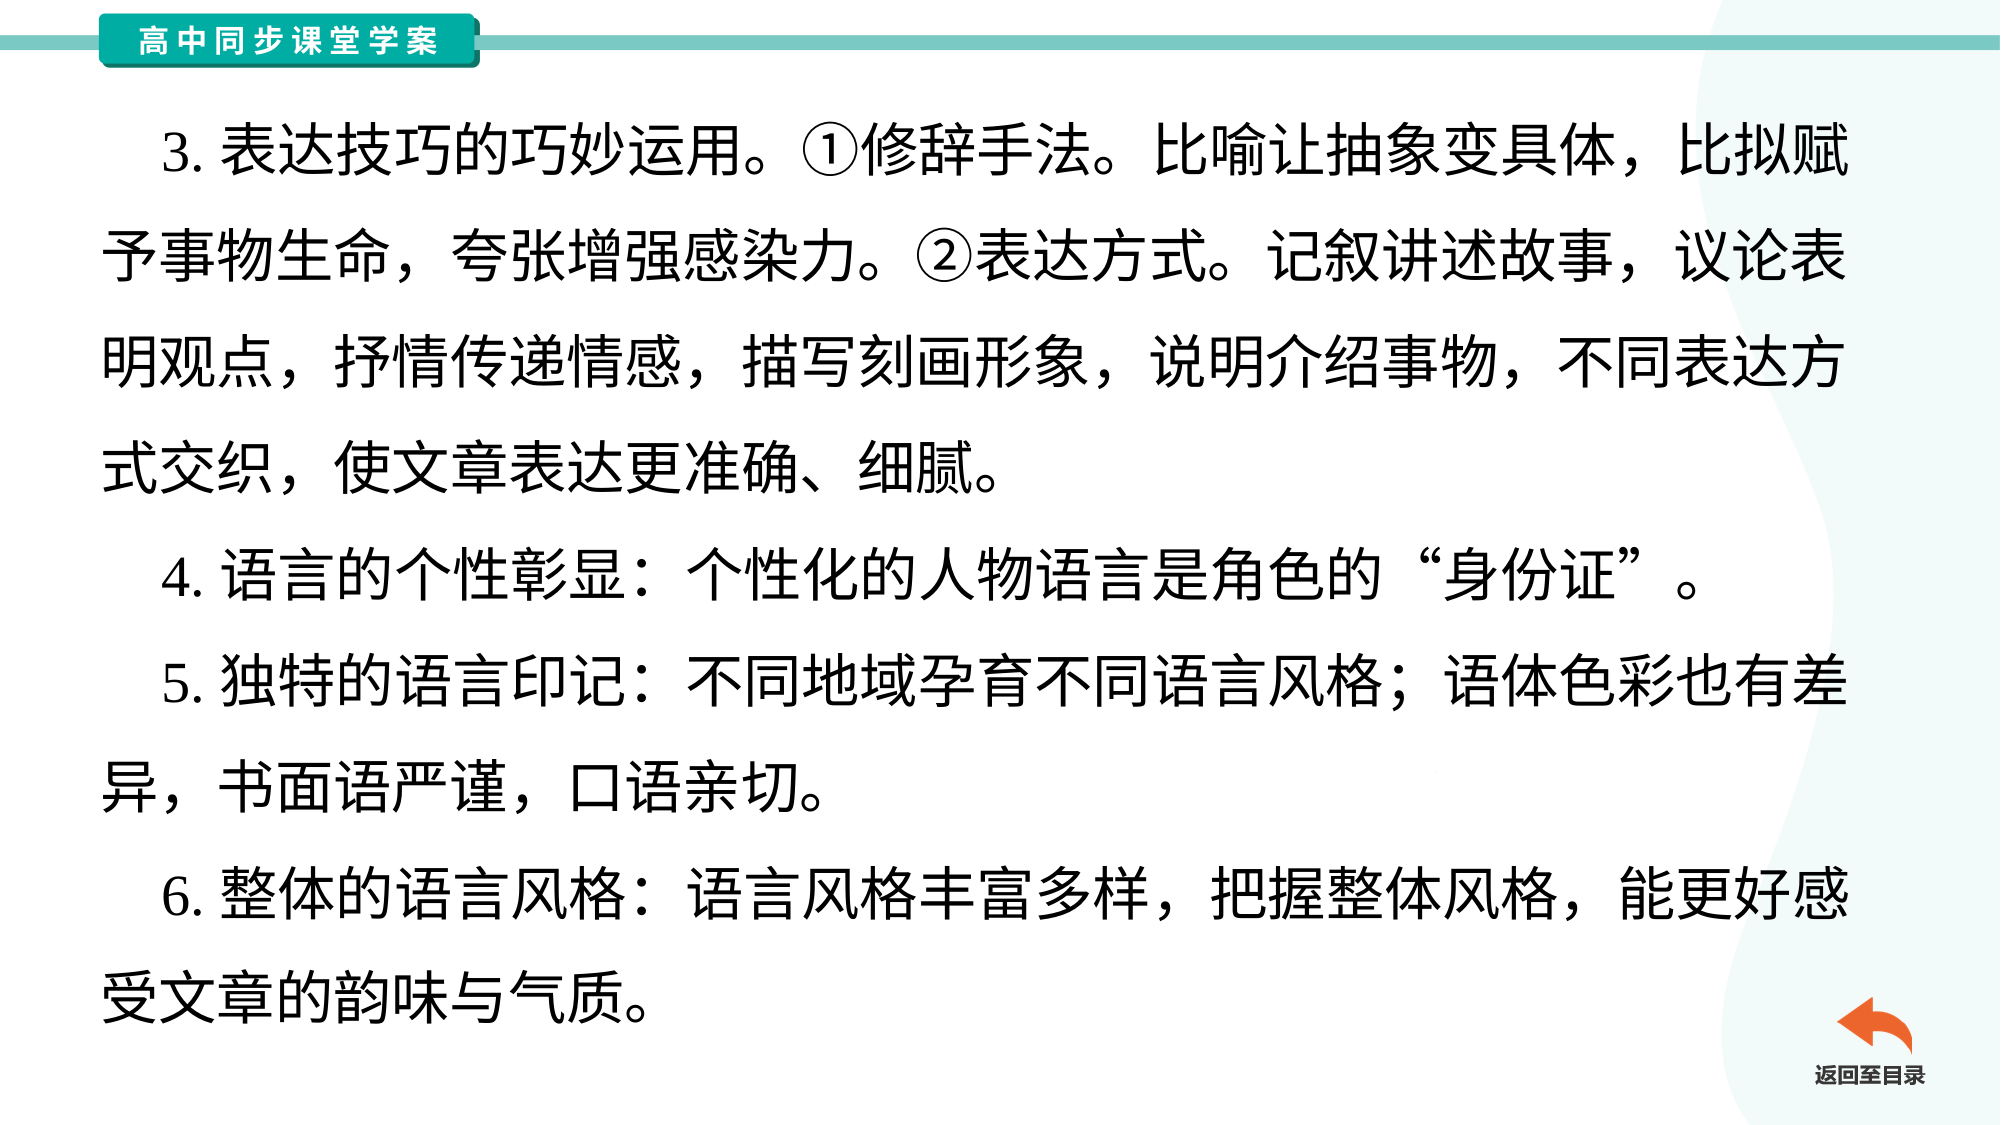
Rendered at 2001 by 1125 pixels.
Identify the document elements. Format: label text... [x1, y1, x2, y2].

text_box 3.表达技巧的巧妙运用。①修辞手法。比喻让抽象变具体，比拟赋 予事物生命，夸张增强感染力。②表达方式。记叙讲述故事，议论表 明观点，抒情传递情感，描写刻画形象，说明介绍事物，不同表达方 式交织，使文章表达更准确、细腻。 4.语言的个性彰显：个性化的人物语言是角色的“身份证”。 5.独特的语言印记：不同地域孕育不同语言风格；语体色彩也有差 异，书面语严谨，口语亲切。 6.整体的语言风格：语言风格丰富多样，把握整体风格，能更好感 受文章的韵味与气质。#3.1.6 [100, 76, 1899, 1018]
picture [0, 0, 2000, 1125]
